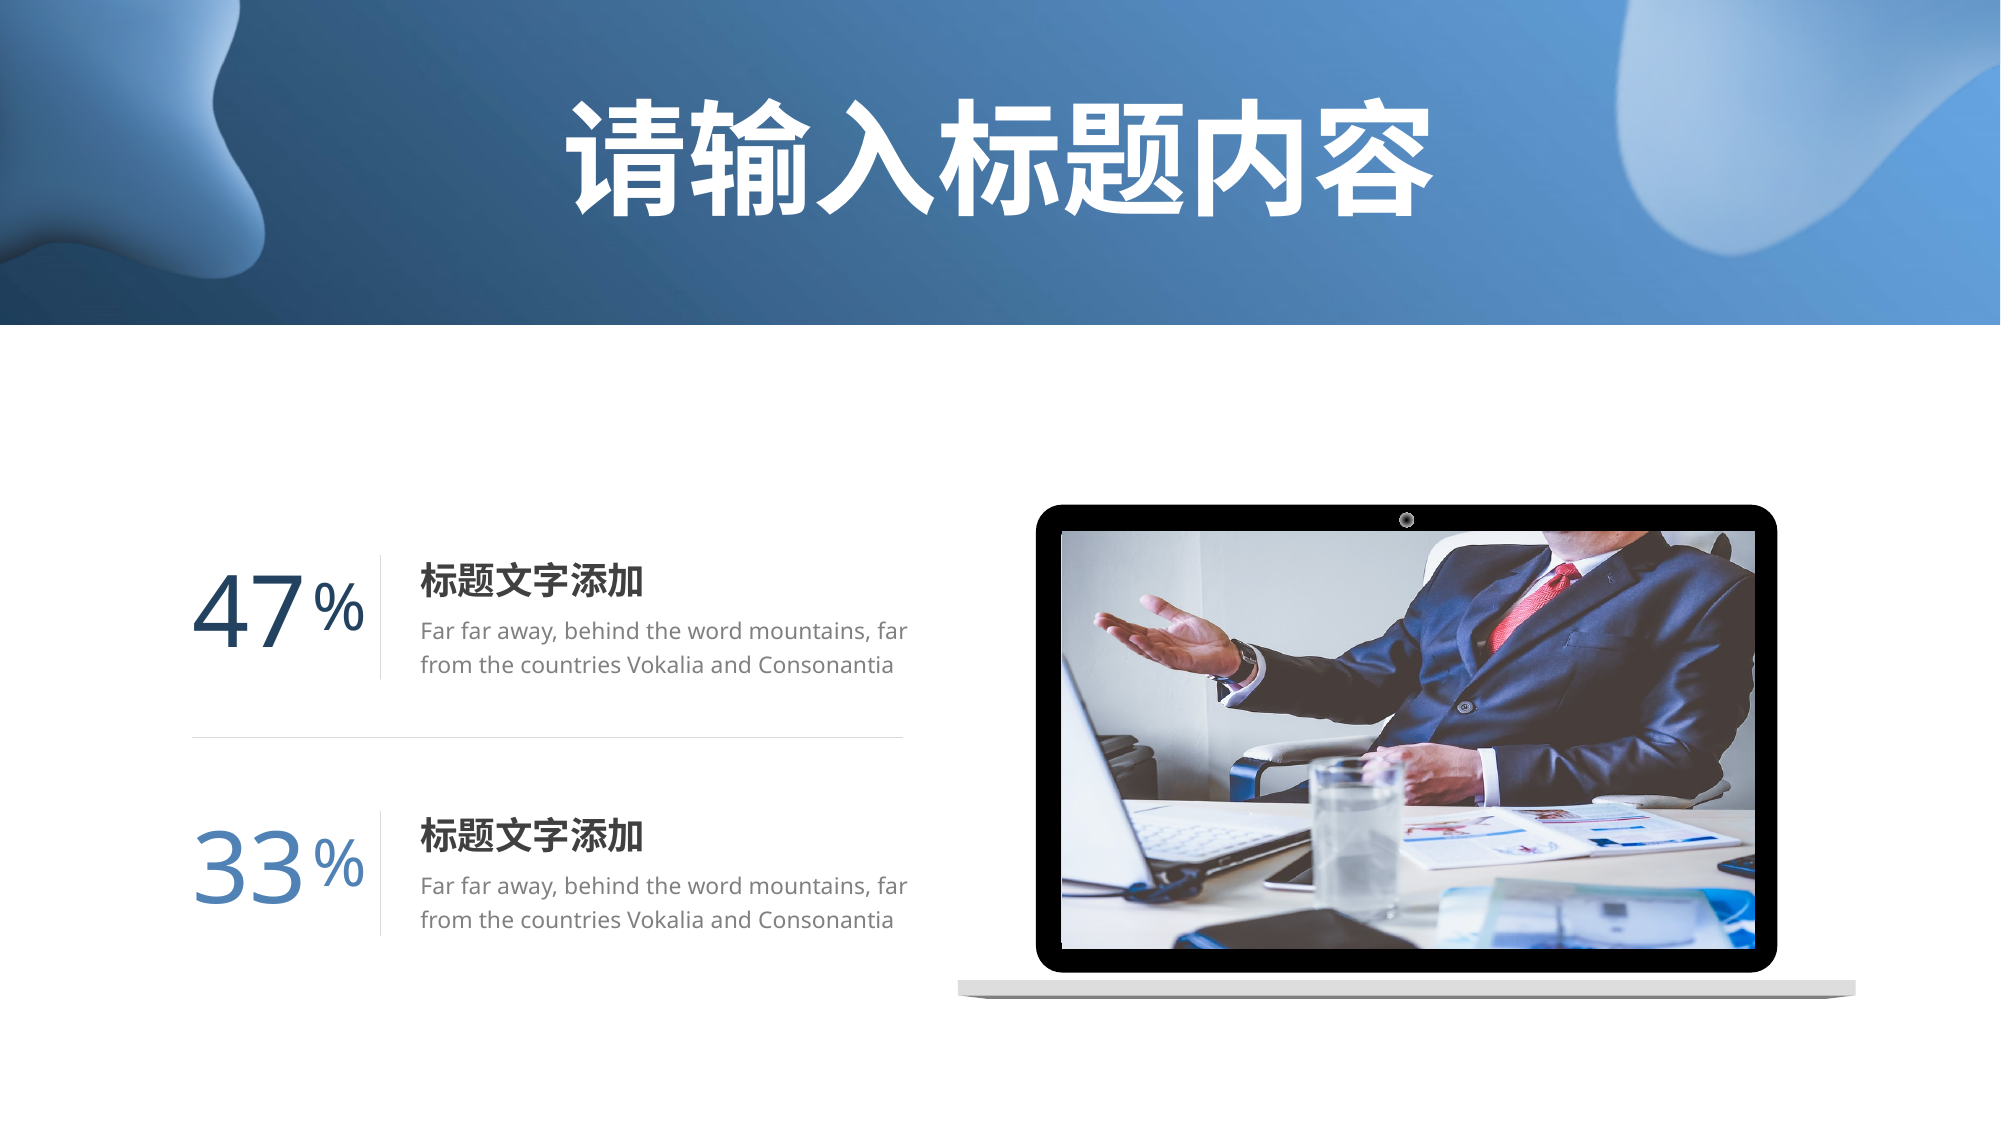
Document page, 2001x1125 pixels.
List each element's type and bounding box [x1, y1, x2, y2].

text_box [957, 502, 1856, 1000]
text_box [191, 782, 381, 944]
picture [0, 0, 2001, 325]
picture [1062, 531, 1755, 949]
text_box [191, 526, 381, 688]
text_box [405, 540, 931, 722]
text_box [405, 795, 931, 977]
